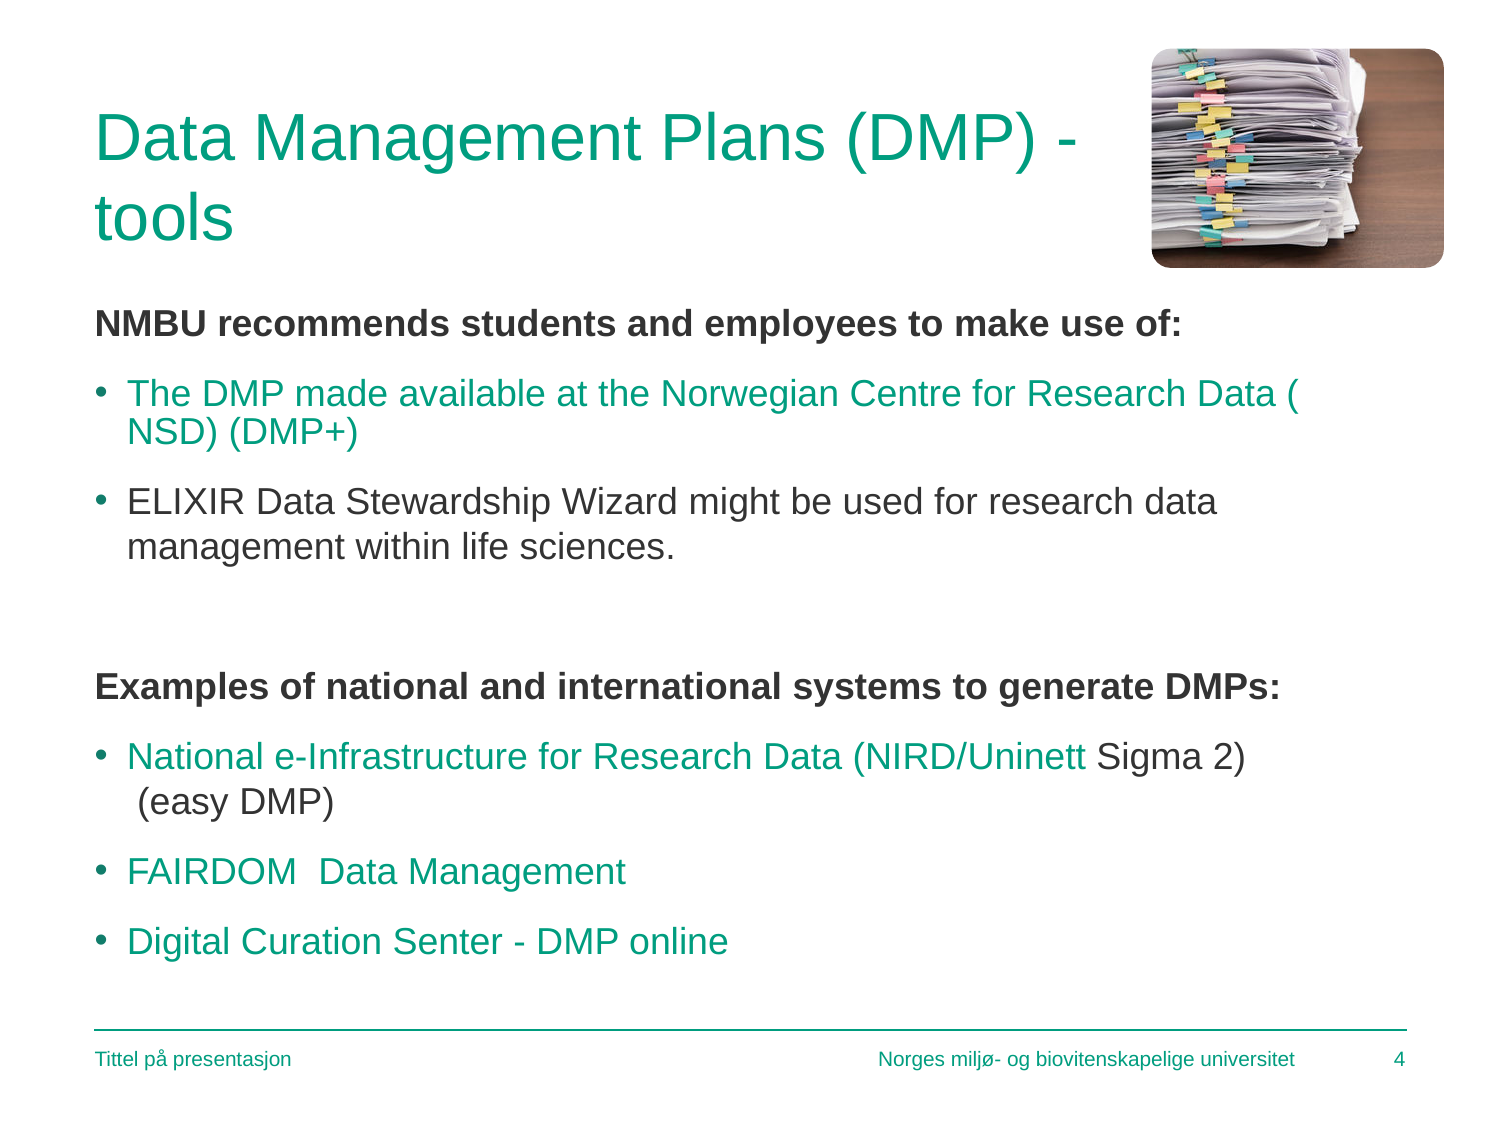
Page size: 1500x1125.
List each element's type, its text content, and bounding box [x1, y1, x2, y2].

footer Tittel på presentasjon [94, 1045, 875, 1071]
list NMBU recommends students and employees to make use of: The DMP made available at the Norwegian Centre for Research Data (NSD) (DMP+) ELIXIR Data Stewardship Wizard might be used for research data management within life sciences. Examples of national and international systems to generate DMPs: National e-Infrastructure for Research Data (NIRD/Uninett Sigma 2) (easy DMP) FAIRDOM Data Management Digital Curation Senter - DMP online [94, 299, 1310, 1000]
title Data Management Plans (DMP) - tools [94, 92, 1146, 254]
slide_number 4 [1356, 1045, 1406, 1071]
picture [1151, 48, 1445, 269]
slide_number Norges miljø- og biovitenskapelige universitet [878, 1045, 1353, 1071]
